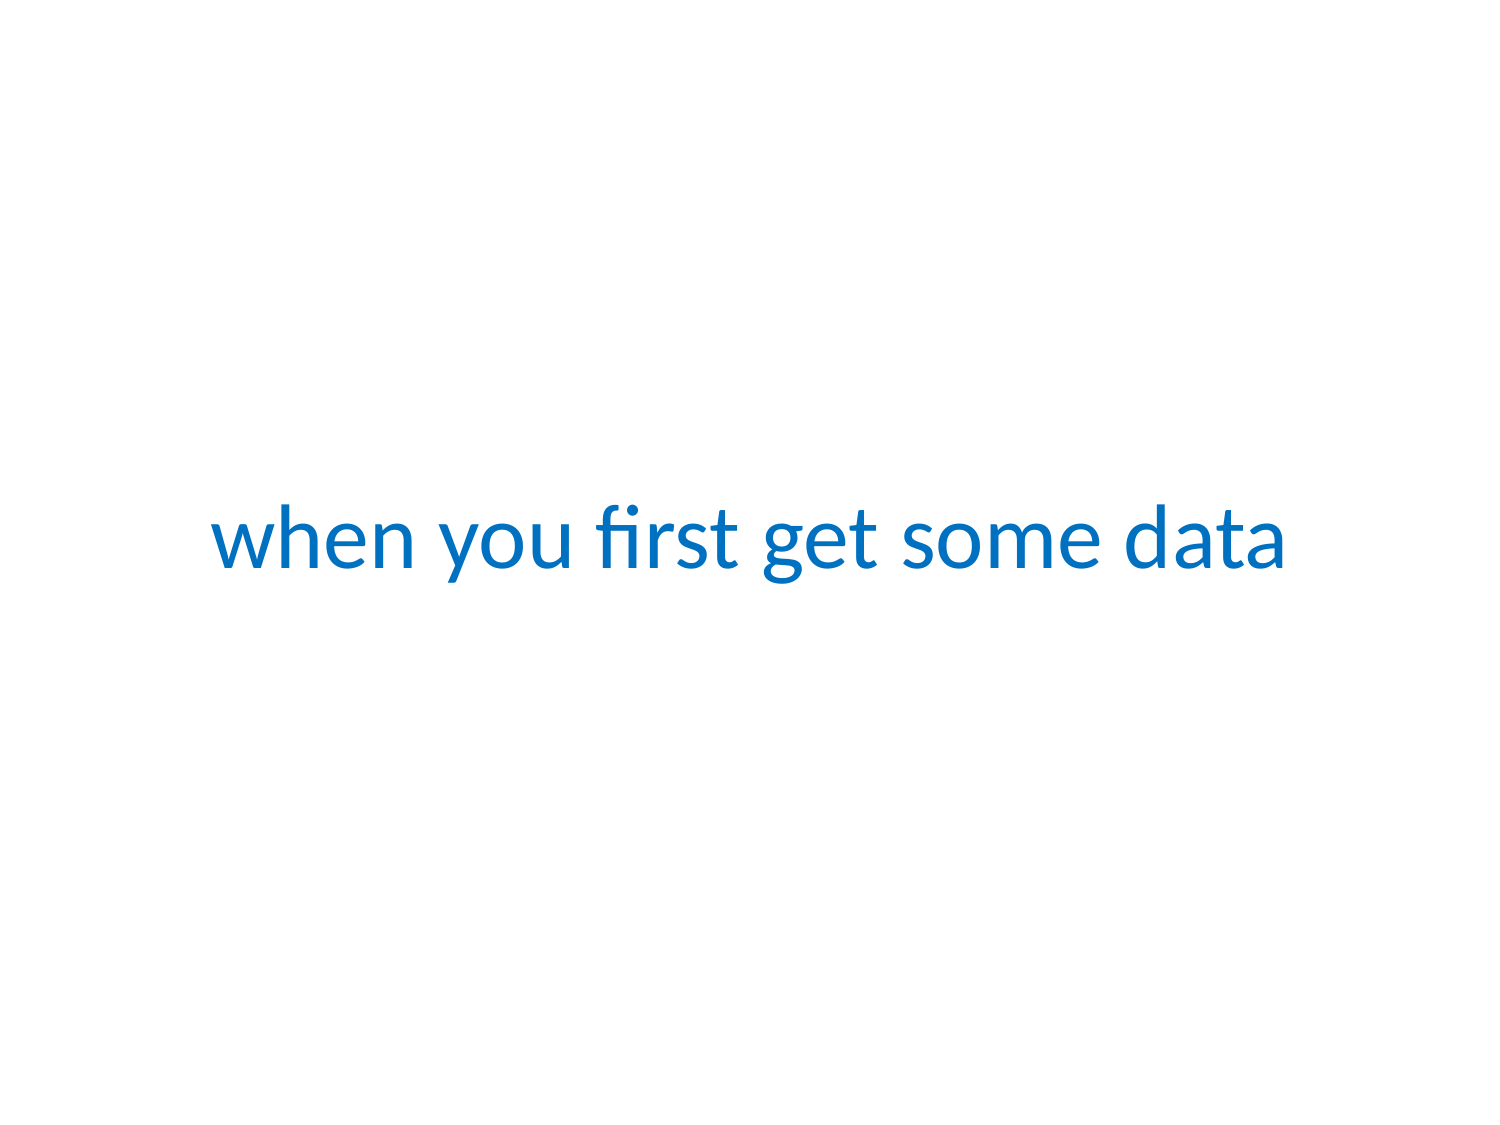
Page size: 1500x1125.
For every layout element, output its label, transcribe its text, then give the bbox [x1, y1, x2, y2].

title when you first get some data [112, 275, 1388, 788]
